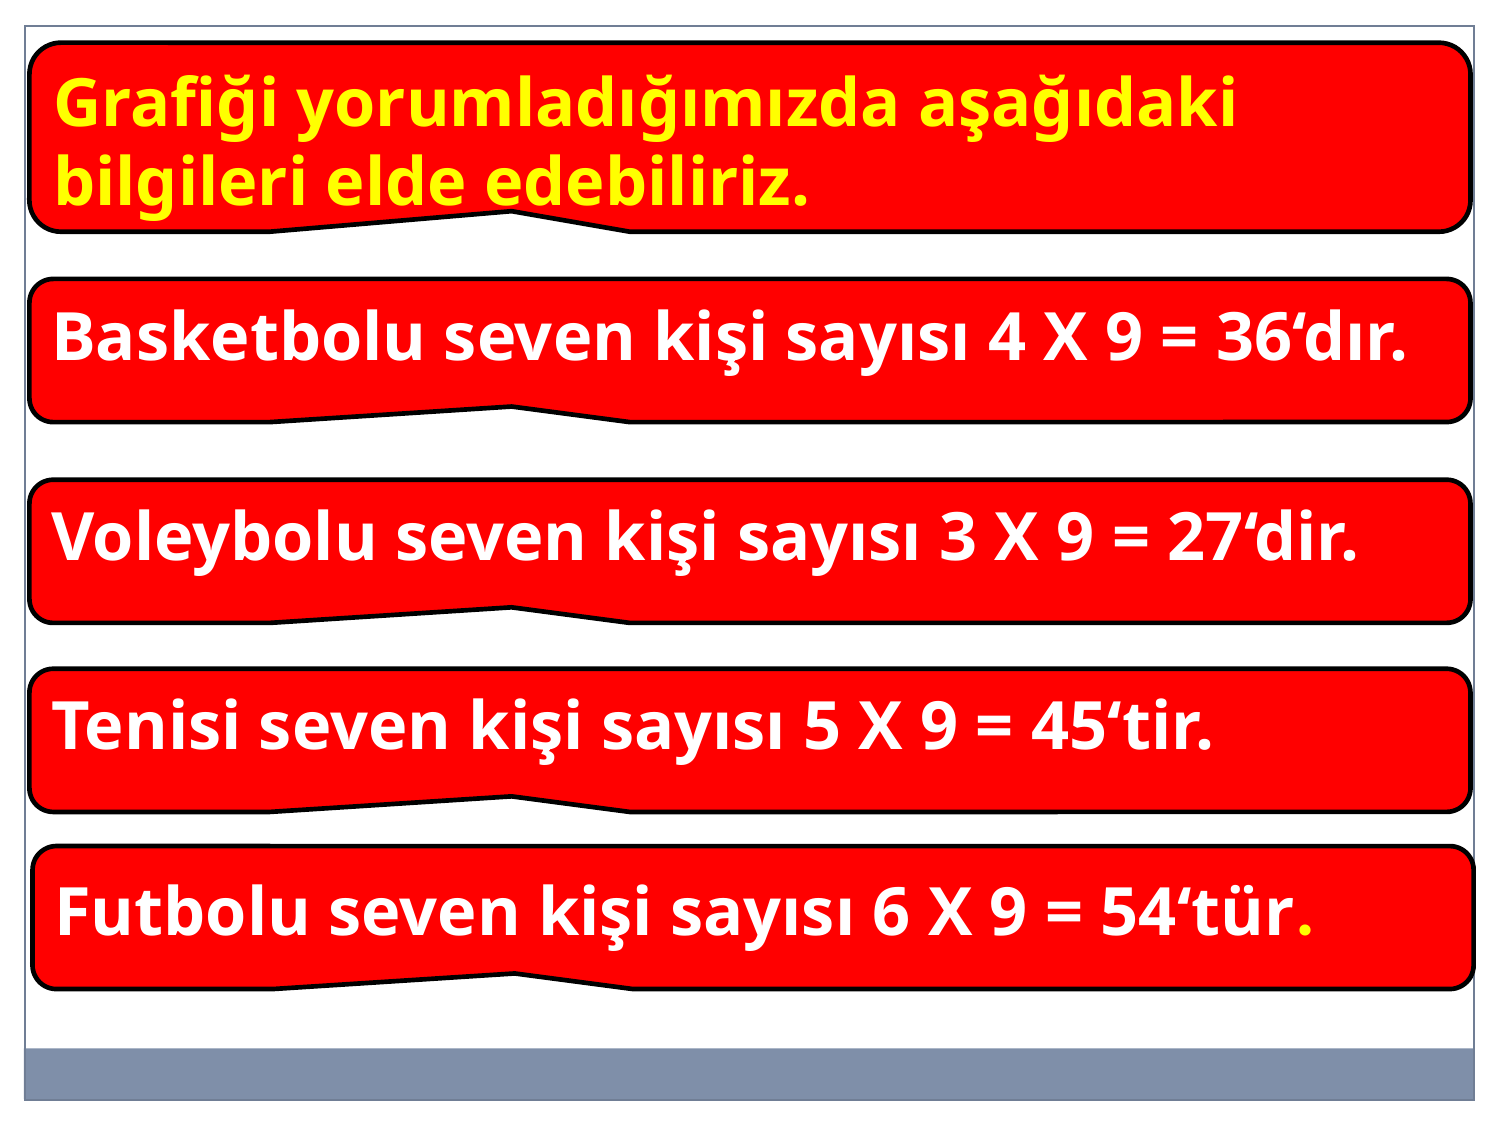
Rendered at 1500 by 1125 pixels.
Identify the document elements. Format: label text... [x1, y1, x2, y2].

text_box Tenisi seven kişi sayısı 5 X 9 = 45‘tir. [29, 668, 1471, 812]
text_box Futbolu seven kişi sayısı 6 X 9 = 54‘tür. [32, 846, 1474, 990]
text_box Basketbolu seven kişi sayısı 4 X 9 = 36‘dır. [29, 278, 1471, 423]
text_box Grafiği yorumladığımızda aşağıdaki bilgileri elde edebiliriz. [29, 42, 1471, 232]
text_box Voleybolu seven kişi sayısı 3 X 9 = 27‘dir. [29, 479, 1471, 623]
